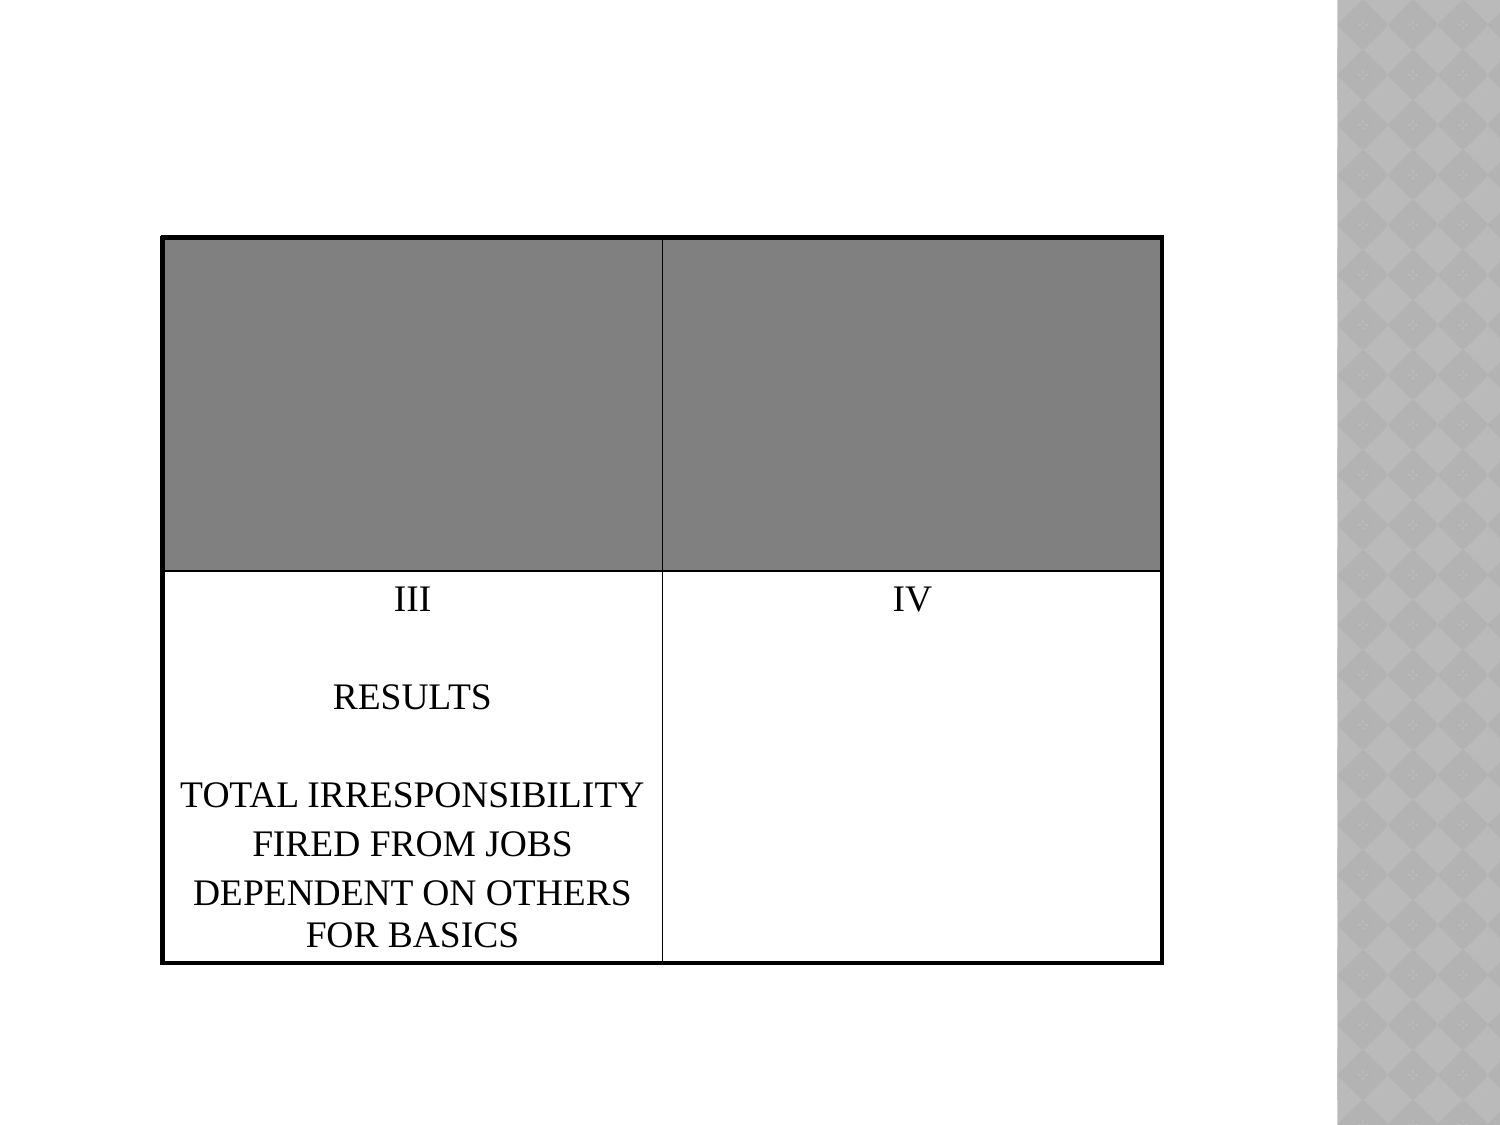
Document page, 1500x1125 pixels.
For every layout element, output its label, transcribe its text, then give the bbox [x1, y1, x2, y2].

table_header [165, 240, 662, 570]
table_cell IV [663, 572, 1160, 961]
table_cell III RESULTS TOTAL IRRESPONSIBILITY FIRED FROM JOBS DEPENDENT ON OTHERS FOR BASICS [165, 572, 662, 961]
table_header [663, 240, 1160, 570]
